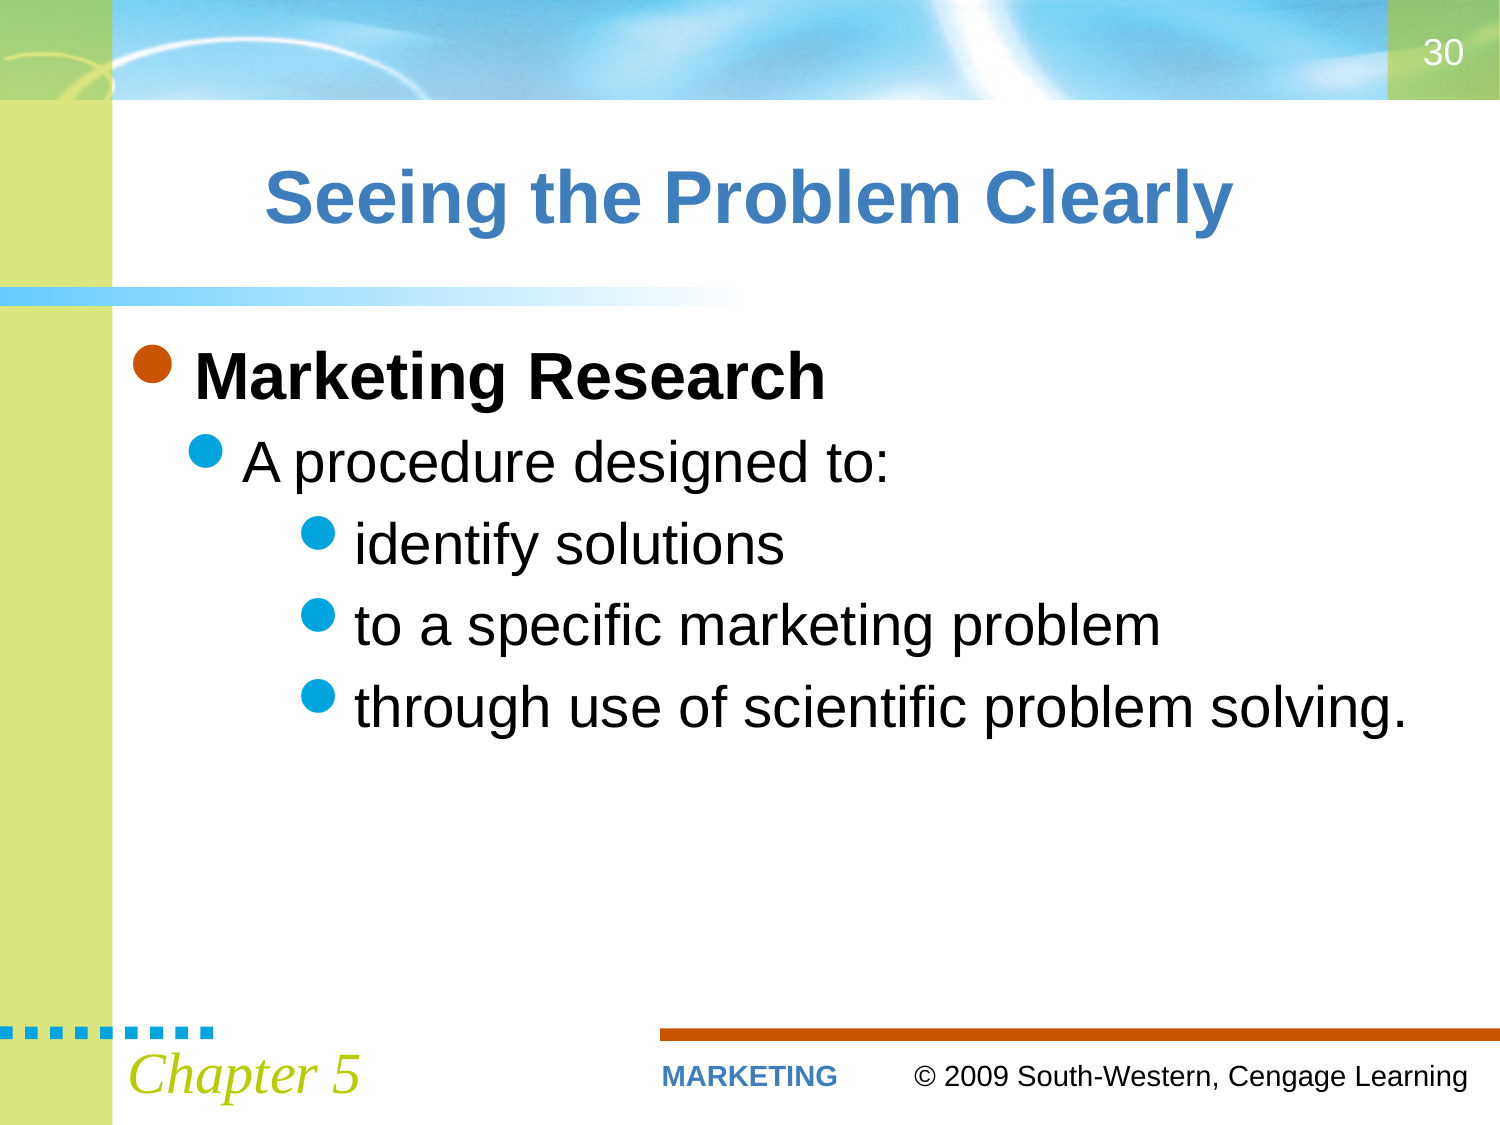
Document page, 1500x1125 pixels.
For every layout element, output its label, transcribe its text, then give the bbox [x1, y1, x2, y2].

footer Chapter 5 [112, 1012, 638, 1113]
list Marketing Research A procedure designed to: identify solutions to a specific marketing problem through use of scientific problem solving. [112, 324, 1463, 1001]
slide_number 30 [1387, 0, 1500, 101]
title Seeing the Problem Clearly [112, 99, 1388, 288]
